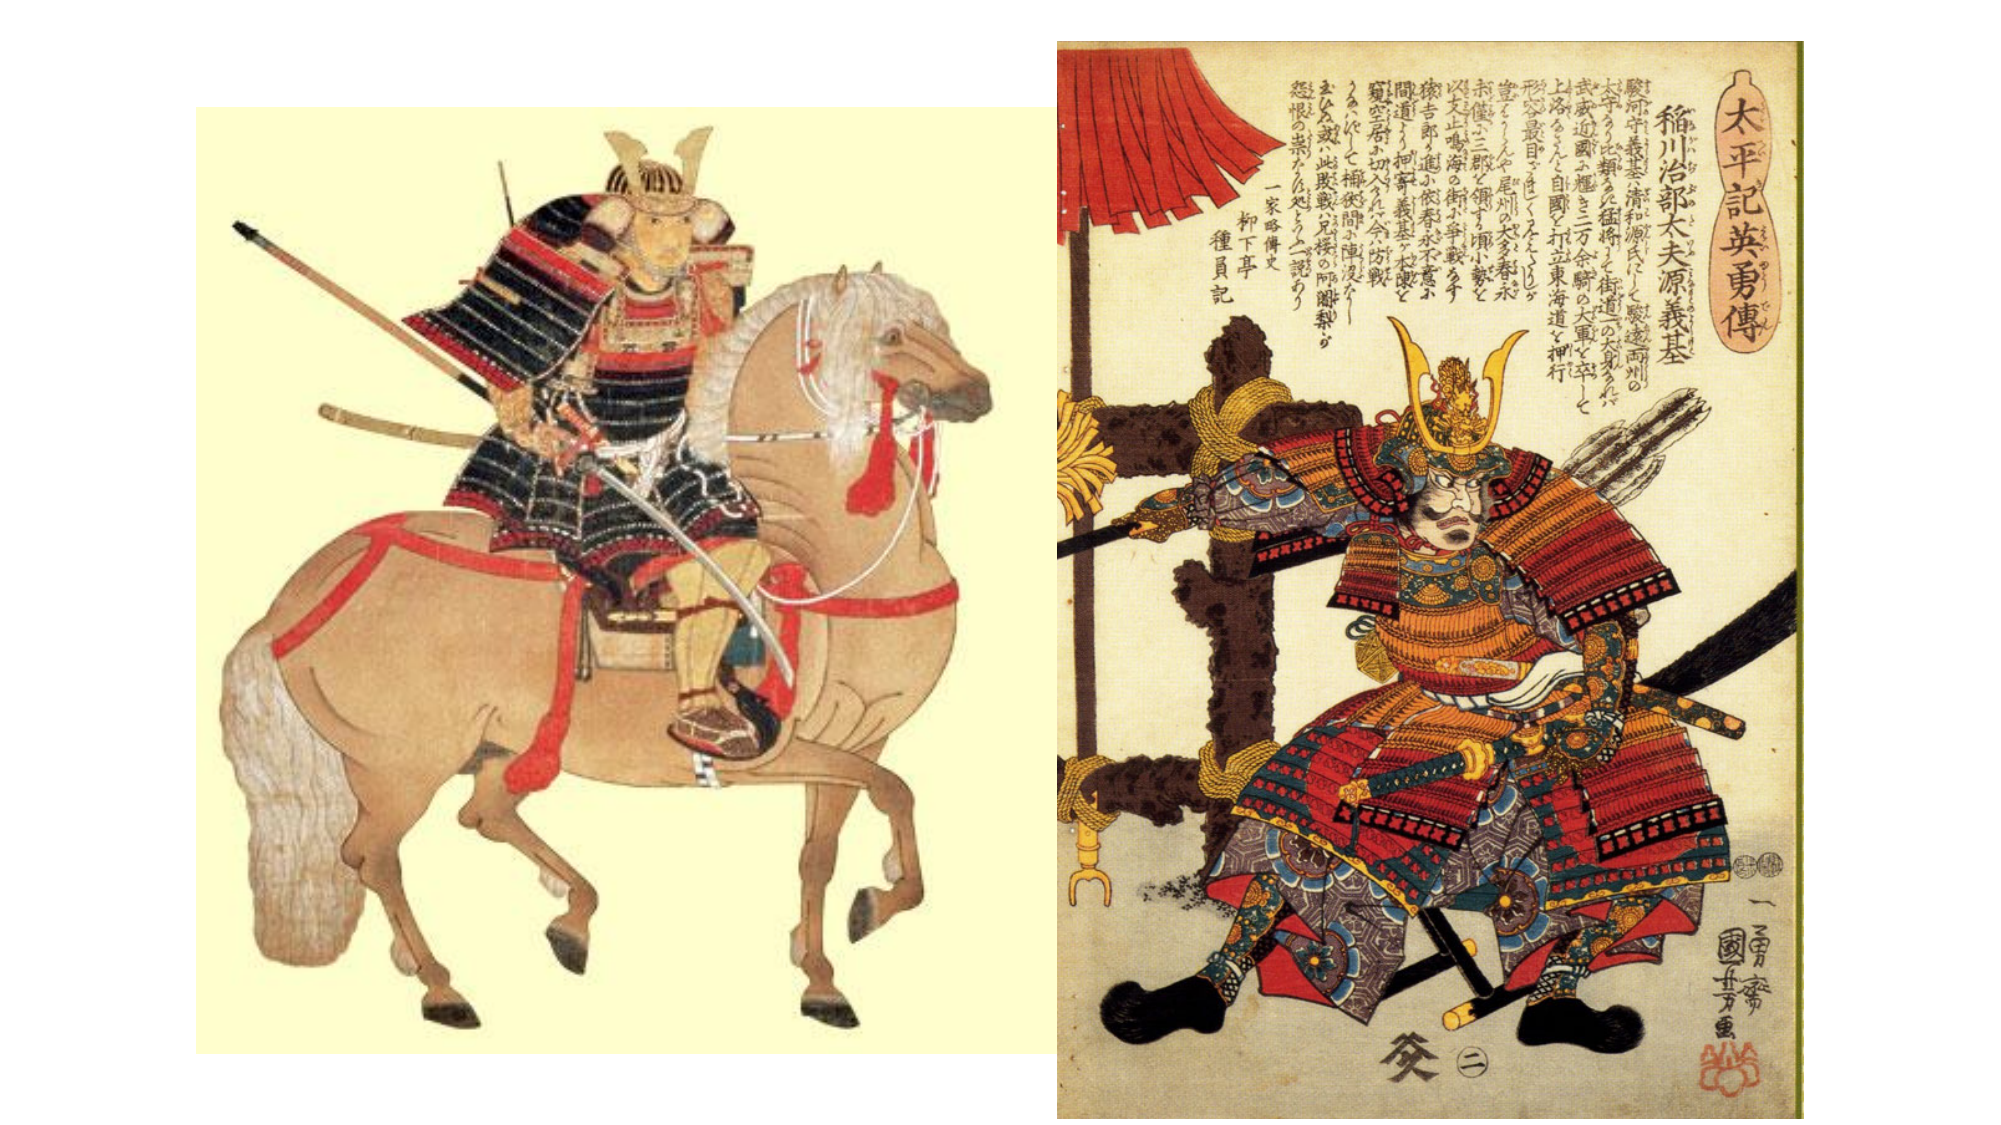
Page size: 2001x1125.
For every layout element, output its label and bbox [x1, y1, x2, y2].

picture [195, 41, 1805, 1120]
